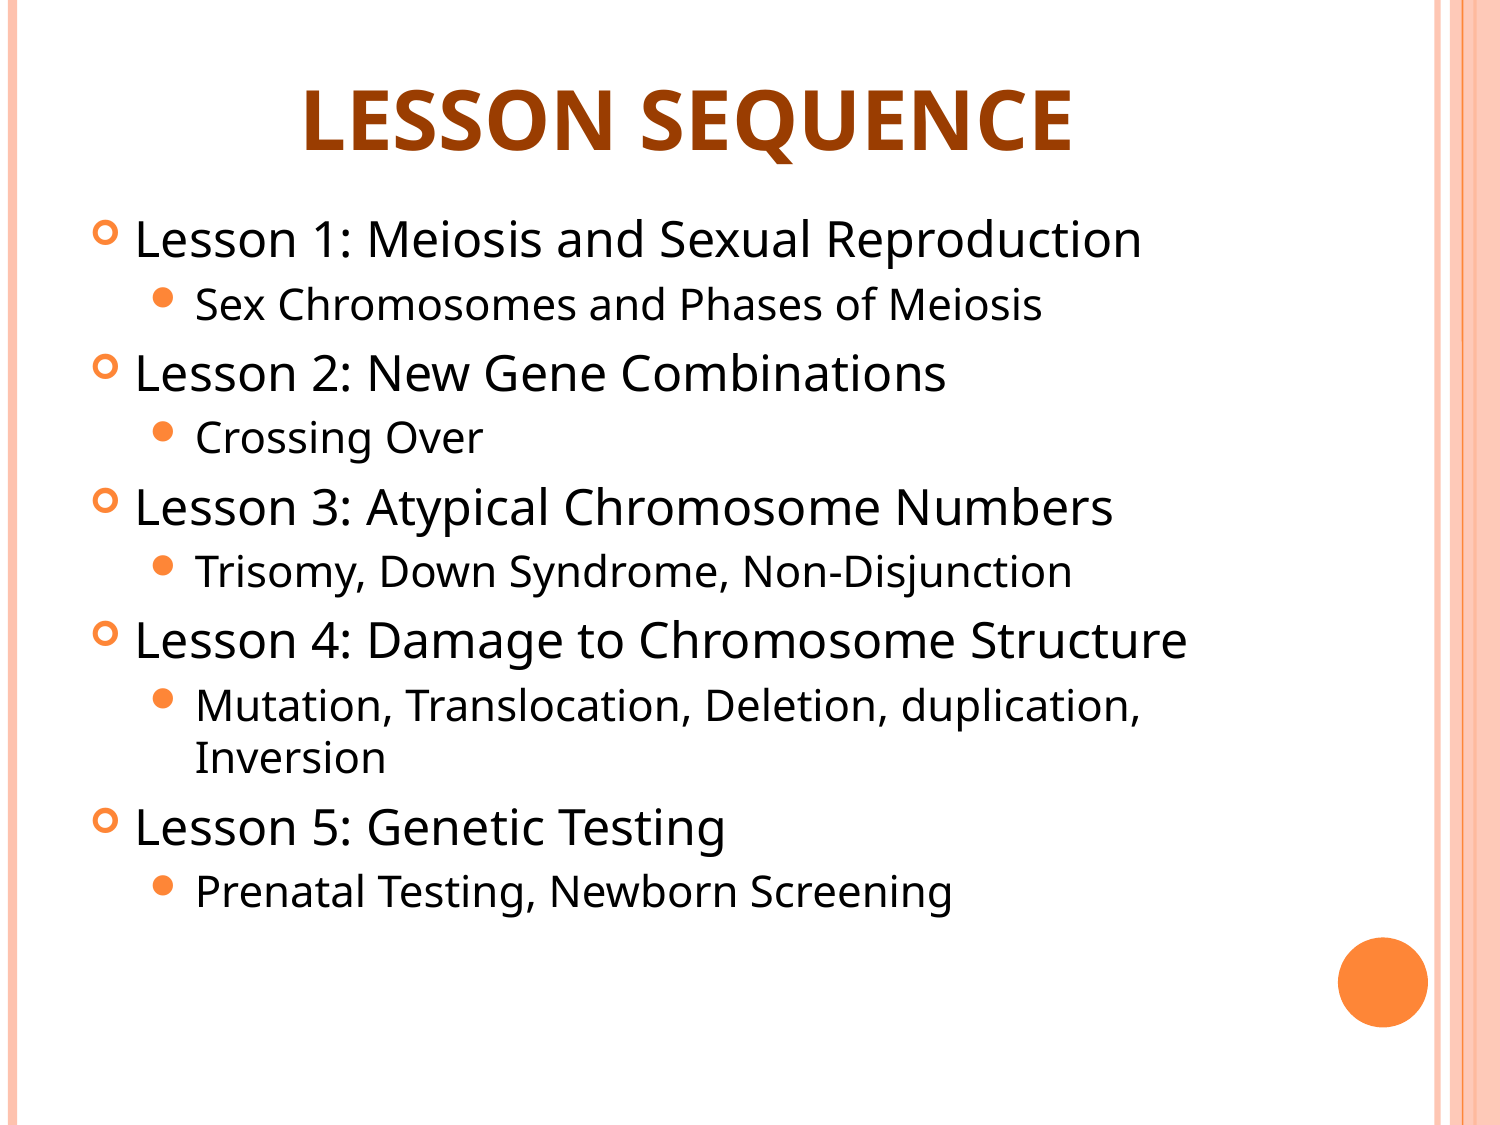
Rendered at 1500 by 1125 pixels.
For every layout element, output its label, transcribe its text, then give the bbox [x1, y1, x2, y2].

title Lesson Sequence [75, 45, 1300, 175]
list Lesson 1: Meiosis and Sexual Reproduction Sex Chromosomes and Phases of Meiosis Lesson 2: New Gene Combinations Crossing Over Lesson 3: Atypical Chromosome Numbers Trisomy, Down Syndrome, Non-Disjunction Lesson 4: Damage to Chromosome Structure Mutation, Translocation, Deletion, duplication, Inversion Lesson 5: Genetic Testing Prenatal Testing, Newborn Screening [75, 200, 1300, 1062]
